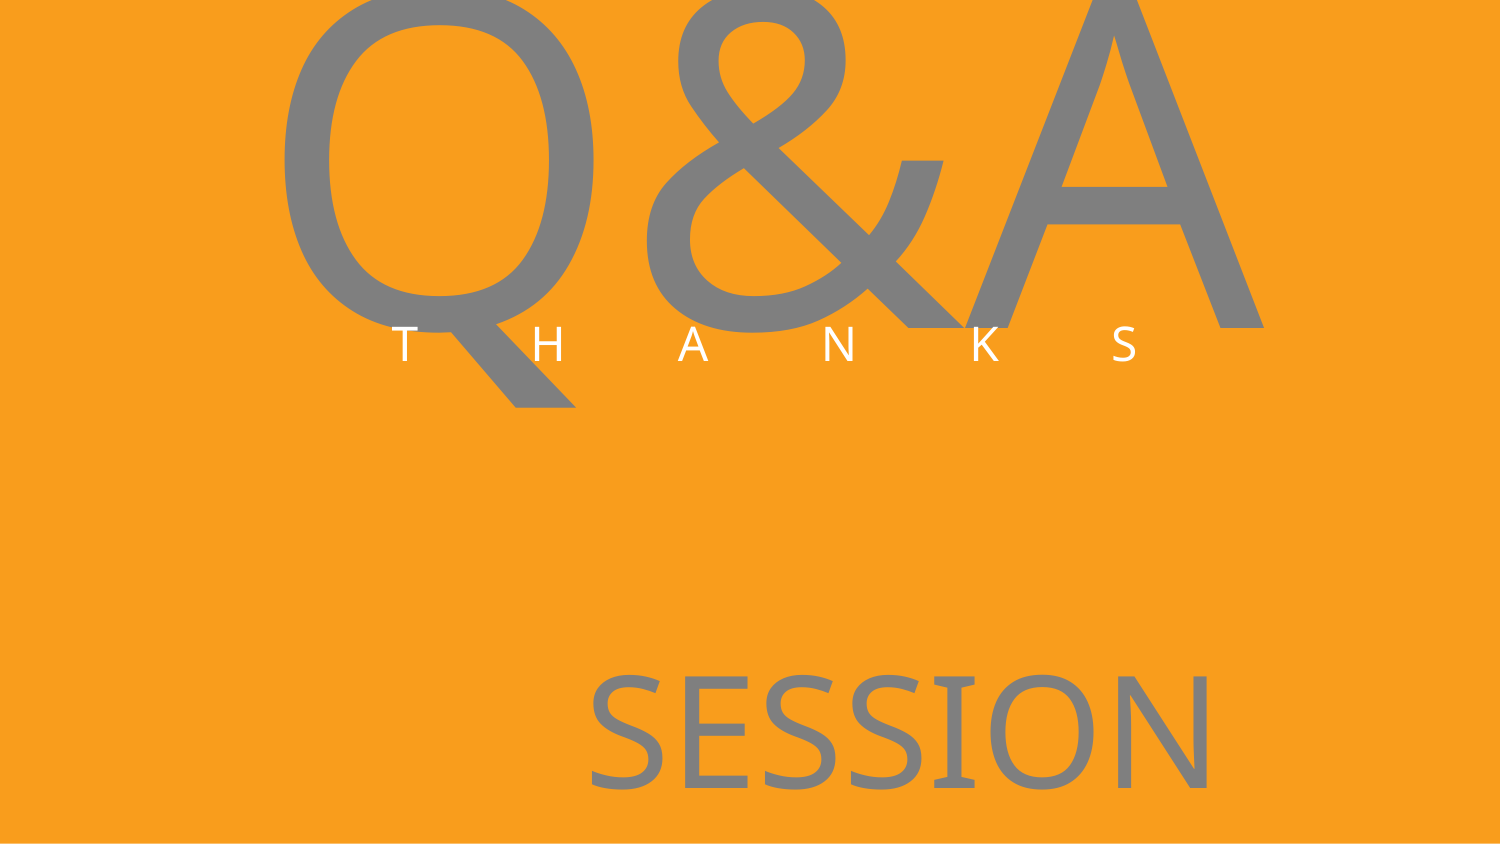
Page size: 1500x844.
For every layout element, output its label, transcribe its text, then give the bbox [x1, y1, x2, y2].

text_box [0, 0, 1500, 844]
text_box Q&A [158, 52, 1364, 506]
text_box SESSION [511, 476, 1296, 742]
text_box T H A N K S [367, 307, 1164, 378]
